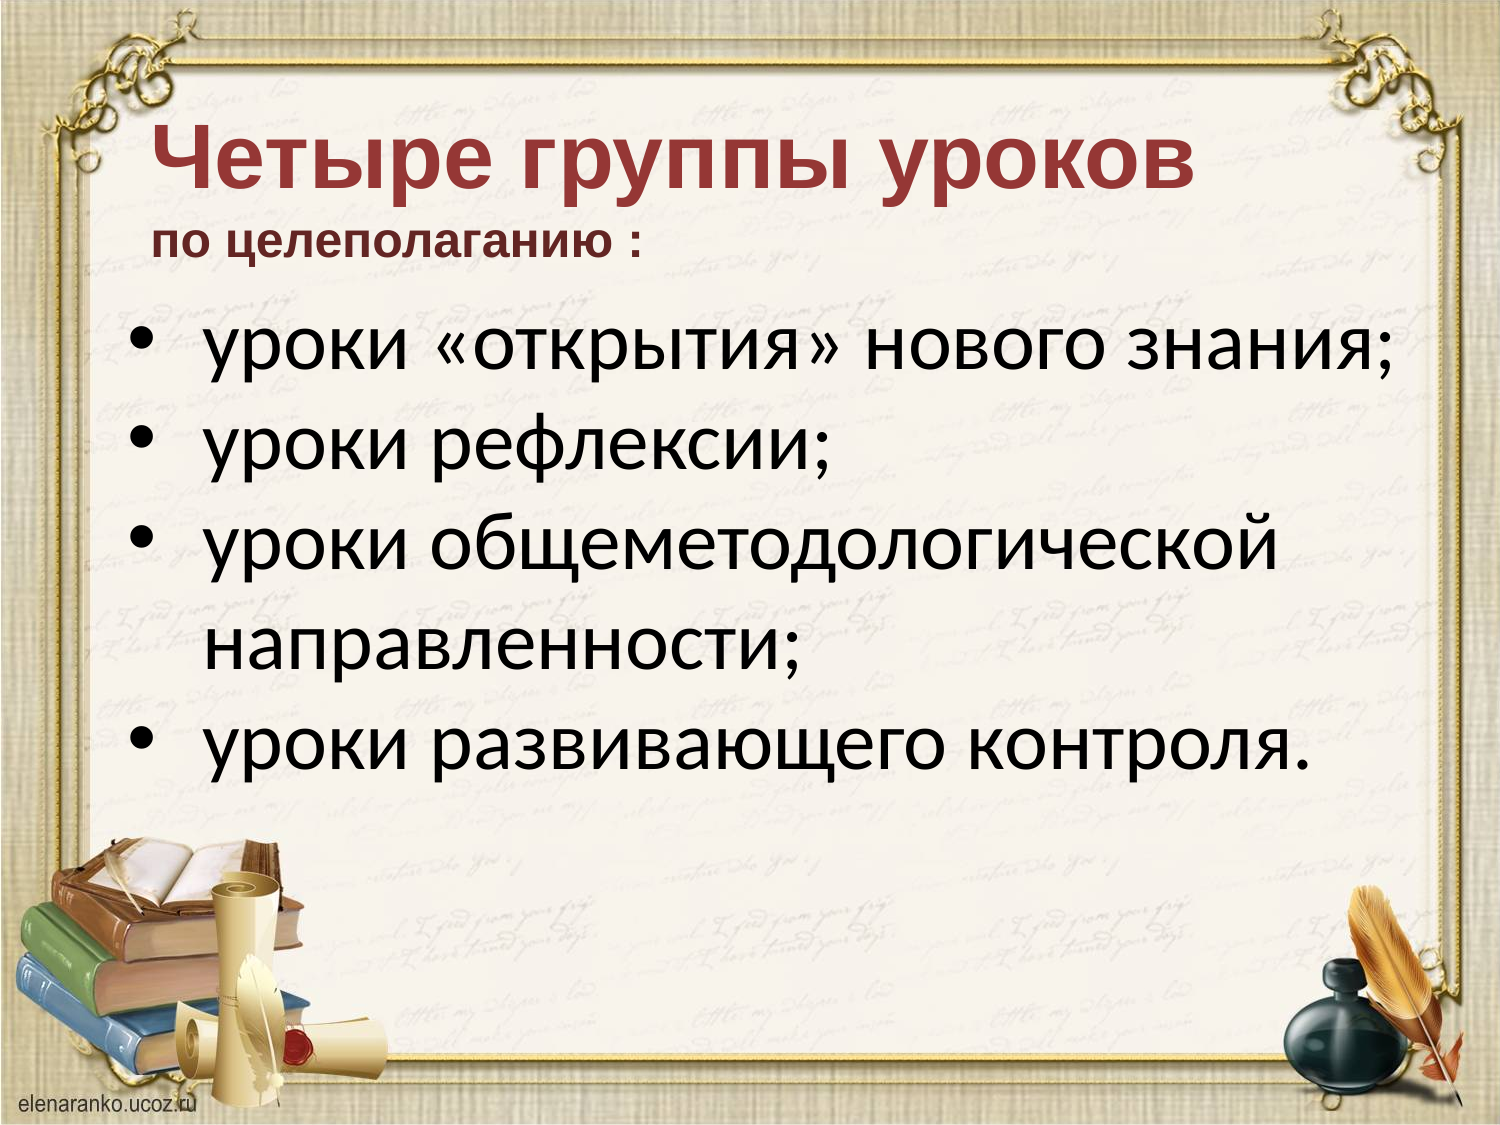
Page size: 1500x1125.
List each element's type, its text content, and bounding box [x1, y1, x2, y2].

picture [0, 0, 1500, 1125]
text_box уроки «открытия» нового знания; уроки рефлексии; уроки общеметодологической направленности; уроки развивающего контроля. [112, 278, 1424, 794]
text_box Четыре группы уроков по целеполаганию : [135, 89, 1329, 275]
text_box [76, 208, 1471, 396]
